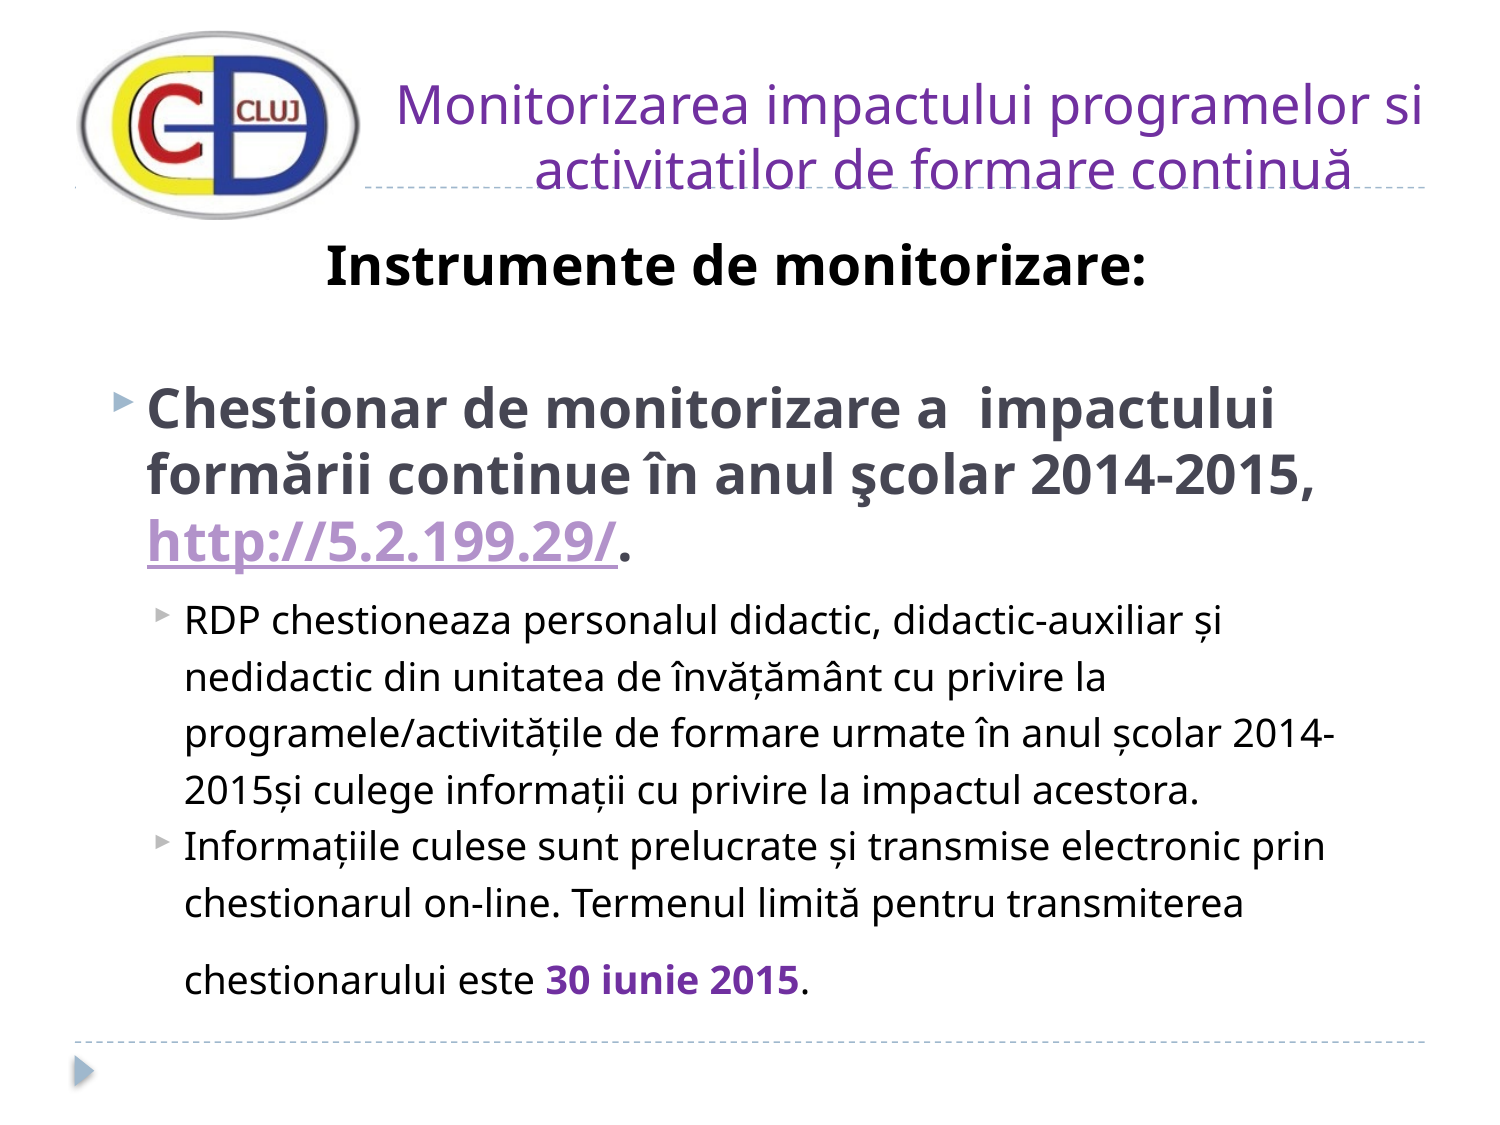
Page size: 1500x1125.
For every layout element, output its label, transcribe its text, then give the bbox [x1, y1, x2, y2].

picture [76, 30, 361, 220]
text_box Monitorizarea impactului programelor si activitatilor de formare continuă [363, 58, 1442, 209]
list Instrumente de monitorizare: Chestionar de monitorizare a impactului formării continue în anul şcolar 2014-2015, http://5.2.199.29/. RDP chestioneaza personalul didactic, didactic-auxiliar şi nedidactic din unitatea de învăţământ cu privire la programele/activităţile de formare urmate în anul şcolar 2014-2015şi culege informaţii cu privire la impactul acestora. Informaţiile culese sunt prelucrate şi transmise electronic prin chestionarul on-line. Termenul limită pentru transmiterea chestionarului este 30 iunie 2015. [58, 222, 1430, 1020]
